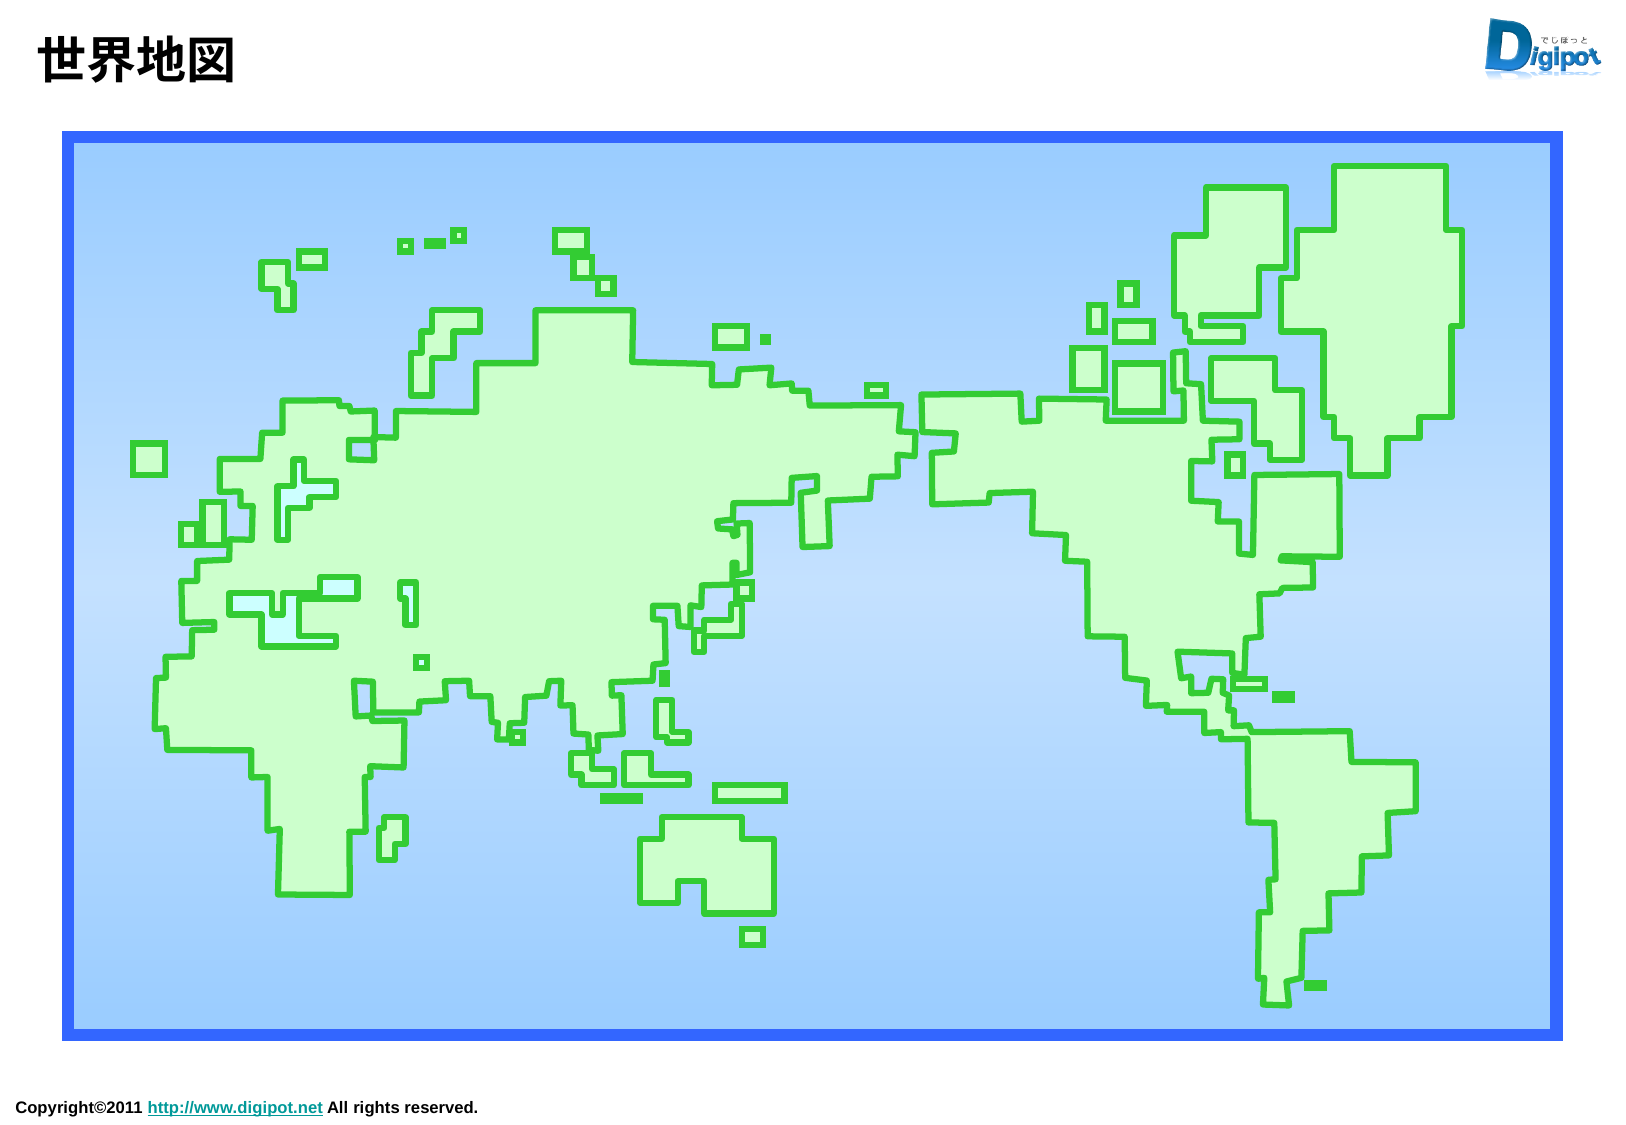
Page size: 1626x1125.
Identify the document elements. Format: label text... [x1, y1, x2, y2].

picture [1485, 18, 1602, 82]
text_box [133, 166, 1463, 1006]
text_box [68, 137, 1557, 1035]
title 世界地図 [21, 19, 881, 98]
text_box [229, 459, 427, 668]
